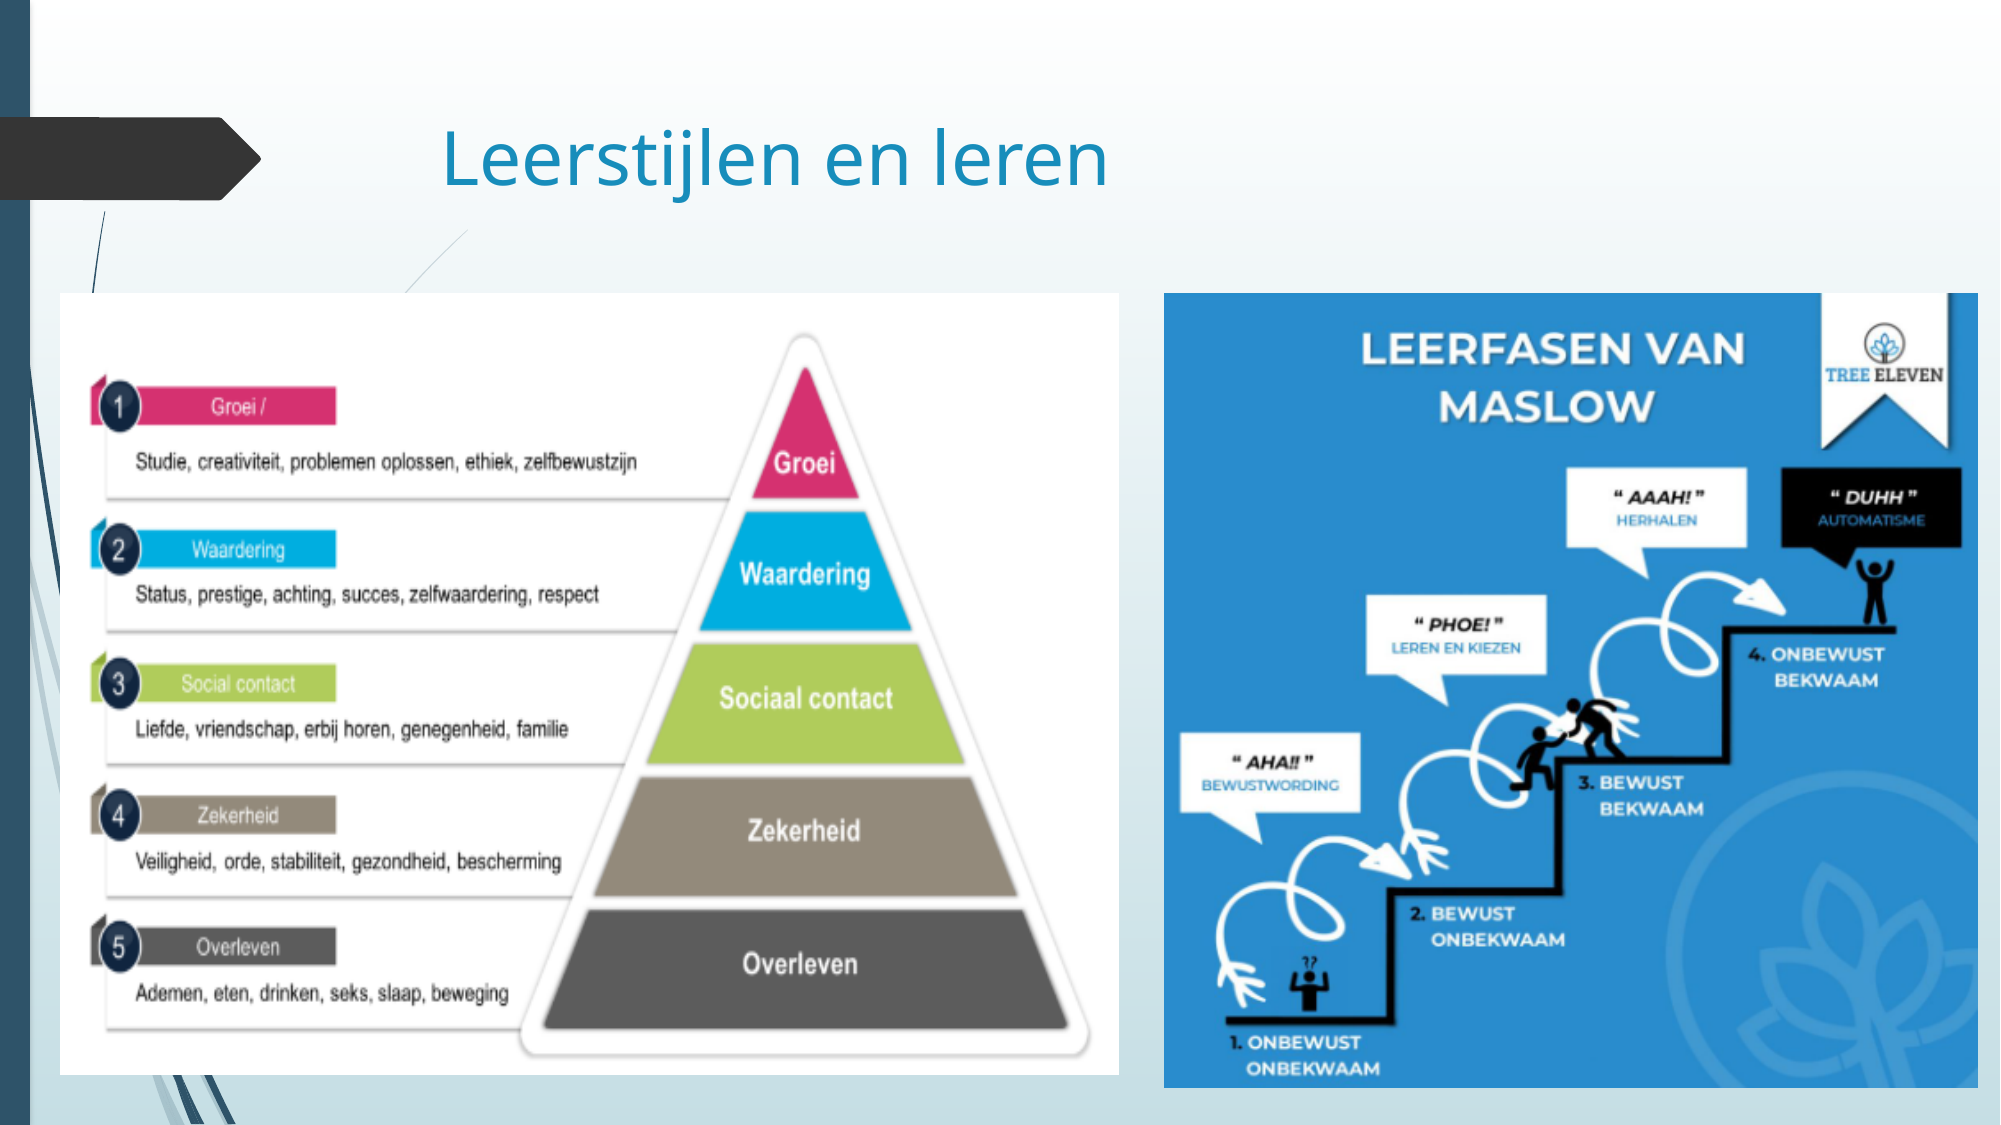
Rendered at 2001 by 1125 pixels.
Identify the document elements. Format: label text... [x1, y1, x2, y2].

picture [1163, 293, 1978, 1088]
title Leerstijlen en leren [425, 102, 1888, 313]
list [60, 293, 1119, 1076]
